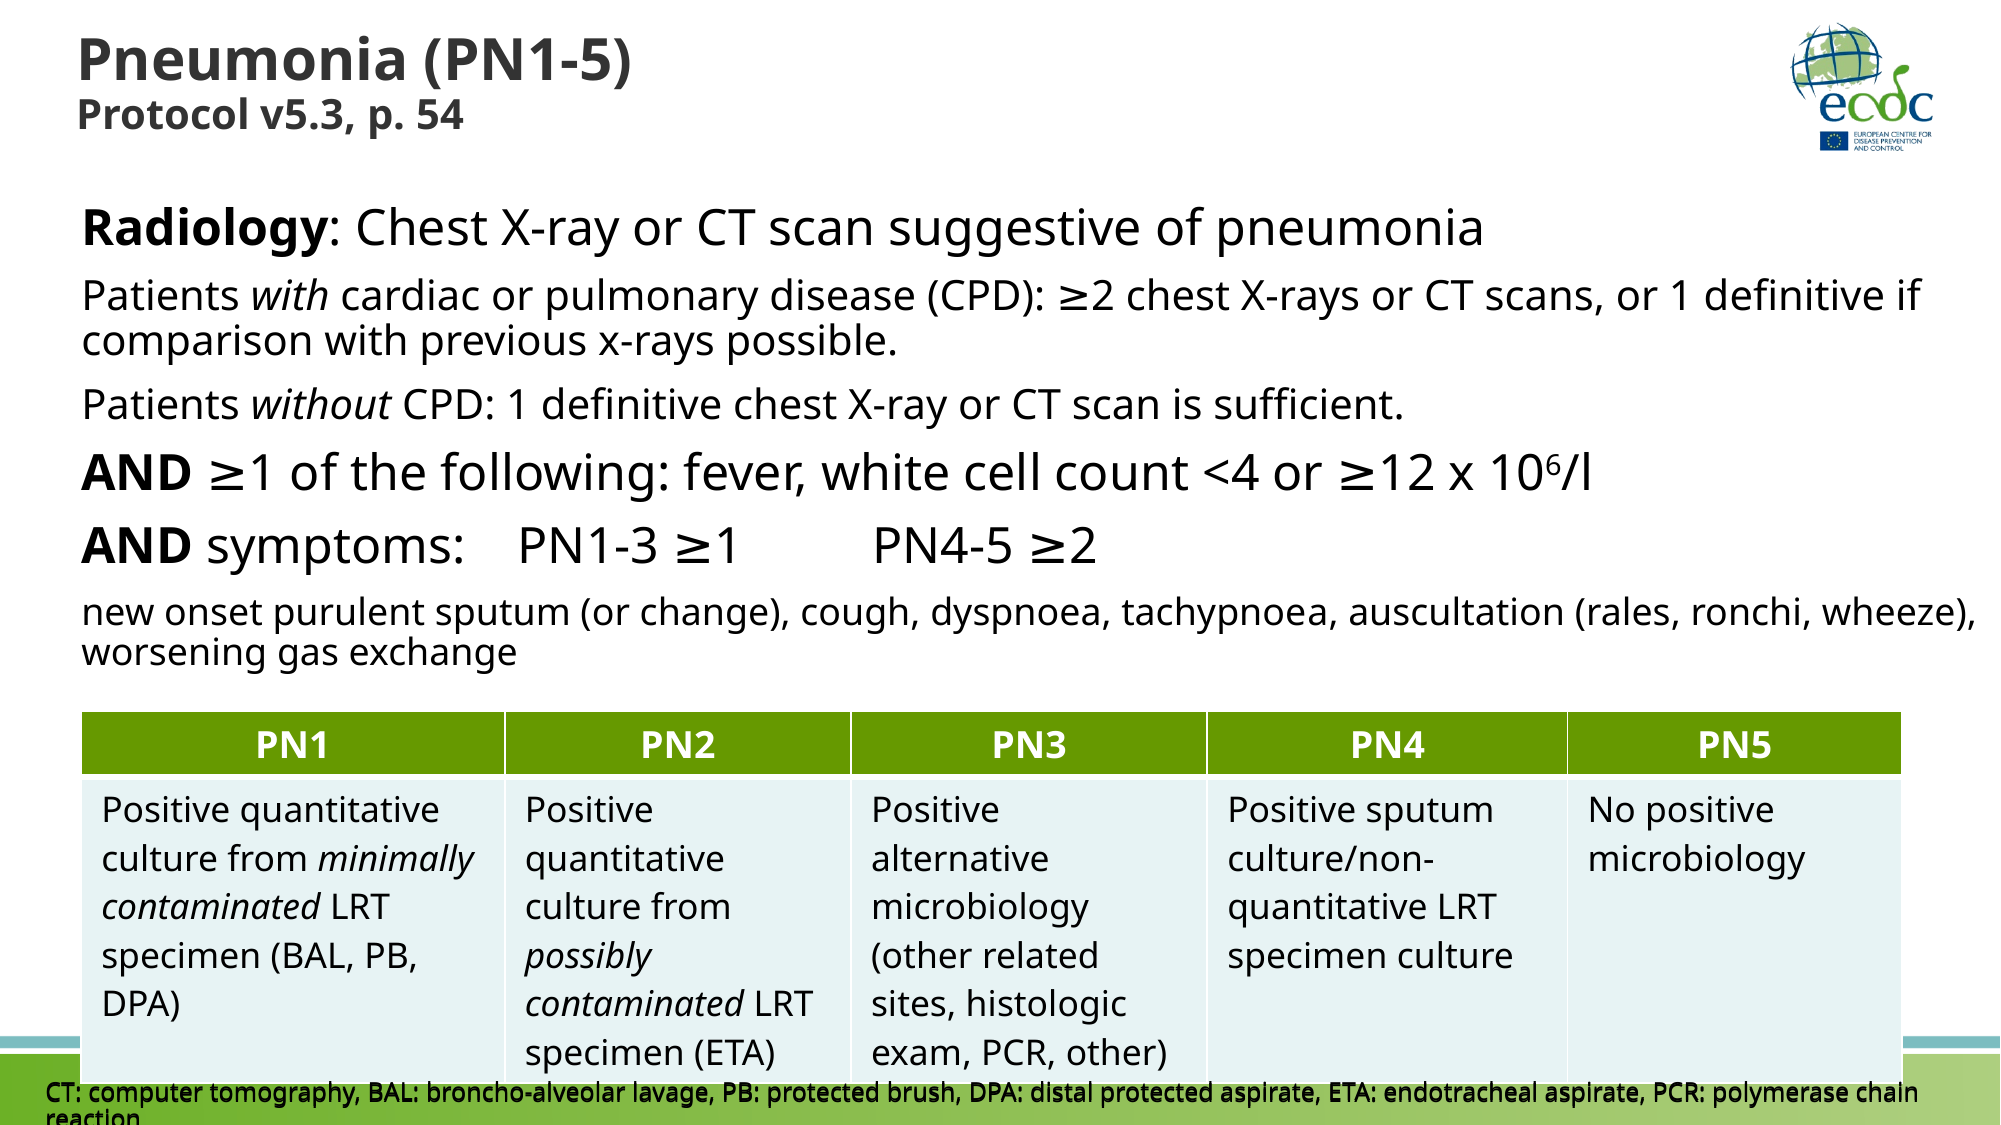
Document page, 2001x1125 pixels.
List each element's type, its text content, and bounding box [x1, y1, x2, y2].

table_cell Positive alternative microbiology (other related sites, histologic exam, PCR, other) [852, 780, 1206, 1071]
table_header PN1 [82, 712, 504, 774]
title Pneumonia (PN1-5) Protocol v5.3, p. 54 [76, 30, 1810, 184]
text_box CT: computer tomography, BAL: broncho-alveolar lavage, PB: protected brush, DPA: distal protected aspirate, ETA: endotracheal aspirate, PCR: polymerase chain reaction [30, 1073, 2000, 1125]
table_header PN5 [1568, 712, 1901, 774]
picture [0, 0, 2000, 1125]
table_header PN3 [852, 712, 1206, 774]
table_header PN2 [506, 712, 850, 774]
table_cell Positive quantitative culture from minimally contaminated LRT specimen (BAL, PB, DPA) [82, 780, 504, 1071]
table_header PN4 [1208, 712, 1567, 774]
table_cell Positive quantitative culture from possibly contaminated LRT specimen (ETA) [506, 780, 850, 1071]
table_cell No positive microbiology [1568, 780, 1901, 1071]
list Radiology: Chest X-ray or CT scan suggestive of pneumonia Patients with cardiac or pulmonary disease (CPD): ≥2 chest X-rays or CT scans, or 1 definitive if comparison with previous x-rays possible. Patients without CPD: 1 definitive chest X-ray or CT scan is sufficient. AND ≥1 of the following: fever, white cell count <4 or ≥12 x 106/l AND symptoms: PN1-3 ≥1 PN4-5 ≥2 new onset purulent sputum (or change), cough, dyspnoea, tachypnoea, auscultation (rales, ronchi, wheeze), worsening gas exchange [80, 201, 2000, 447]
table_cell Positive sputum culture/non-quantitative LRT specimen culture [1208, 780, 1567, 1071]
